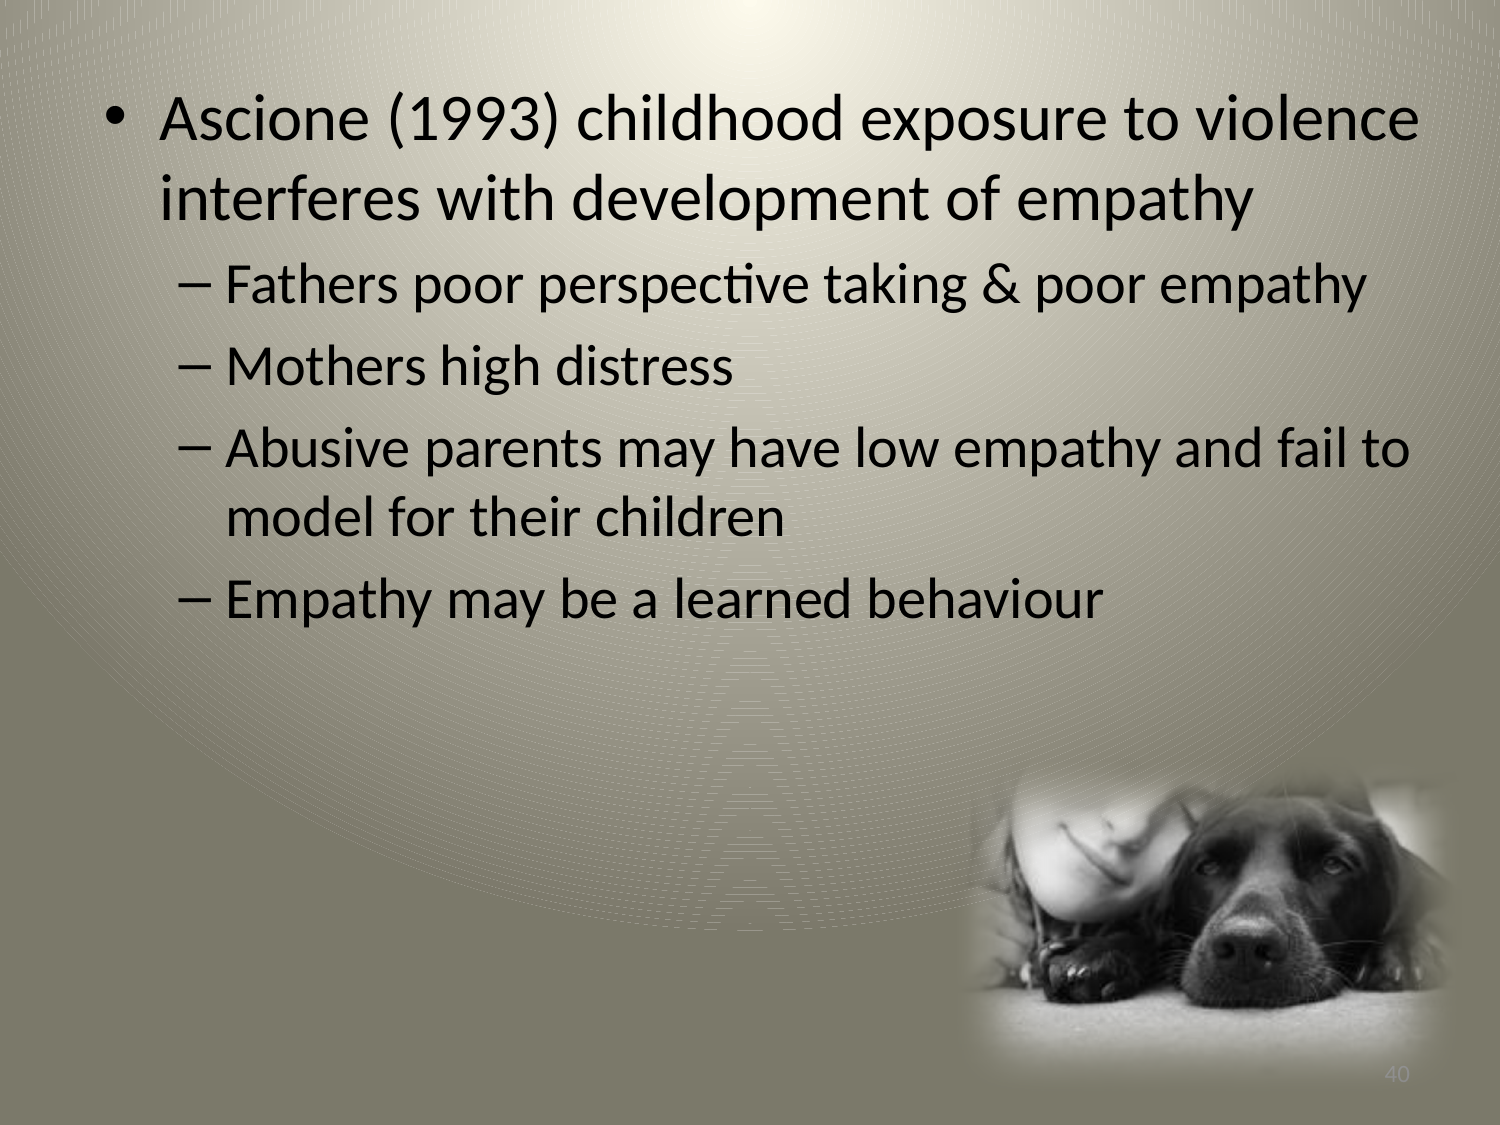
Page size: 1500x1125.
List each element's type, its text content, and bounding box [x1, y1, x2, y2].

slide_number 40 [1074, 1042, 1425, 1103]
picture [1026, 887, 1388, 1022]
list Ascione (1993) childhood exposure to violence interferes with development of empathy Fathers poor perspective taking & poor empathy Mothers high distress Abusive parents may have low empathy and fail to model for their children Empathy may be a learned behaviour [88, 66, 1439, 887]
